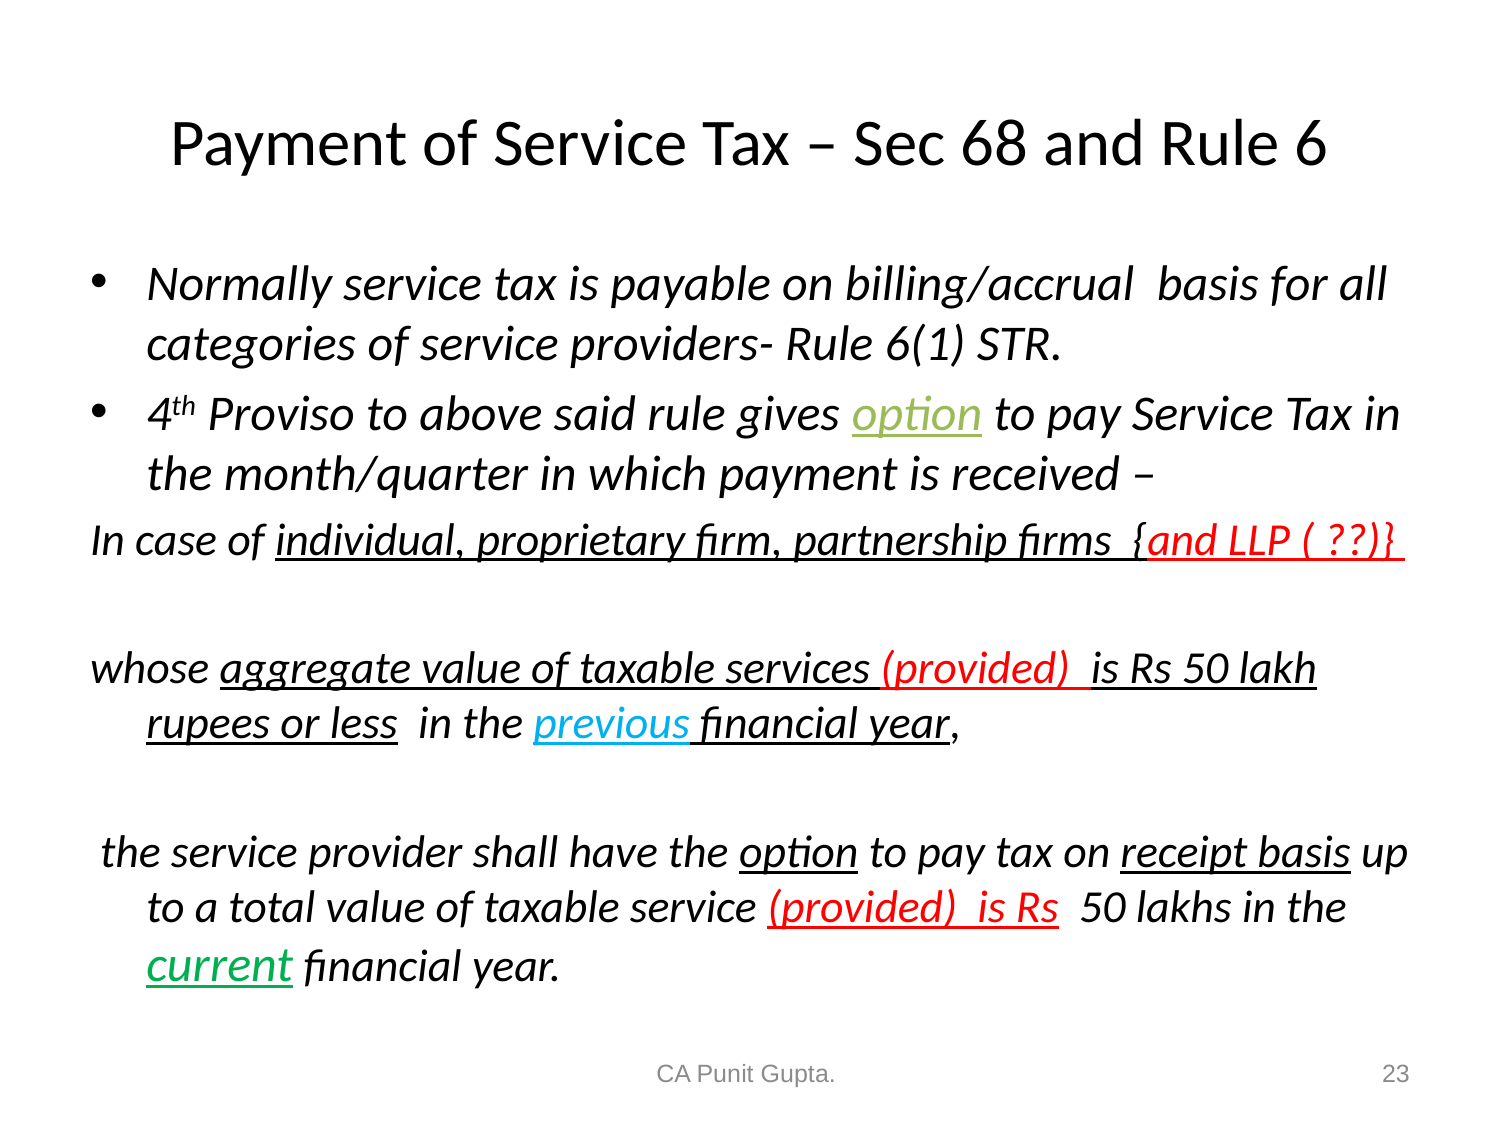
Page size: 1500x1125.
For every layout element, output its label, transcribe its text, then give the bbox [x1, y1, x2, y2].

footer CA Punit Gupta. [512, 1042, 988, 1103]
slide_number 23 [1074, 1042, 1425, 1103]
list Normally service tax is payable on billing/accrual basis for all categories of service providers- Rule 6(1) STR. 4th Proviso to above said rule gives option to pay Service Tax in the month/quarter in which payment is received – In case of individual, proprietary firm, partnership firms {and LLP ( ??)} whose aggregate value of taxable services (provided) is Rs 50 lakh rupees or less in the previous financial year, the service provider shall have the option to pay tax on receipt basis up to a total value of taxable service (provided) is Rs 50 lakhs in the current financial year. [75, 242, 1425, 1043]
title Payment of Service Tax – Sec 68 and Rule 6 [75, 45, 1425, 233]
